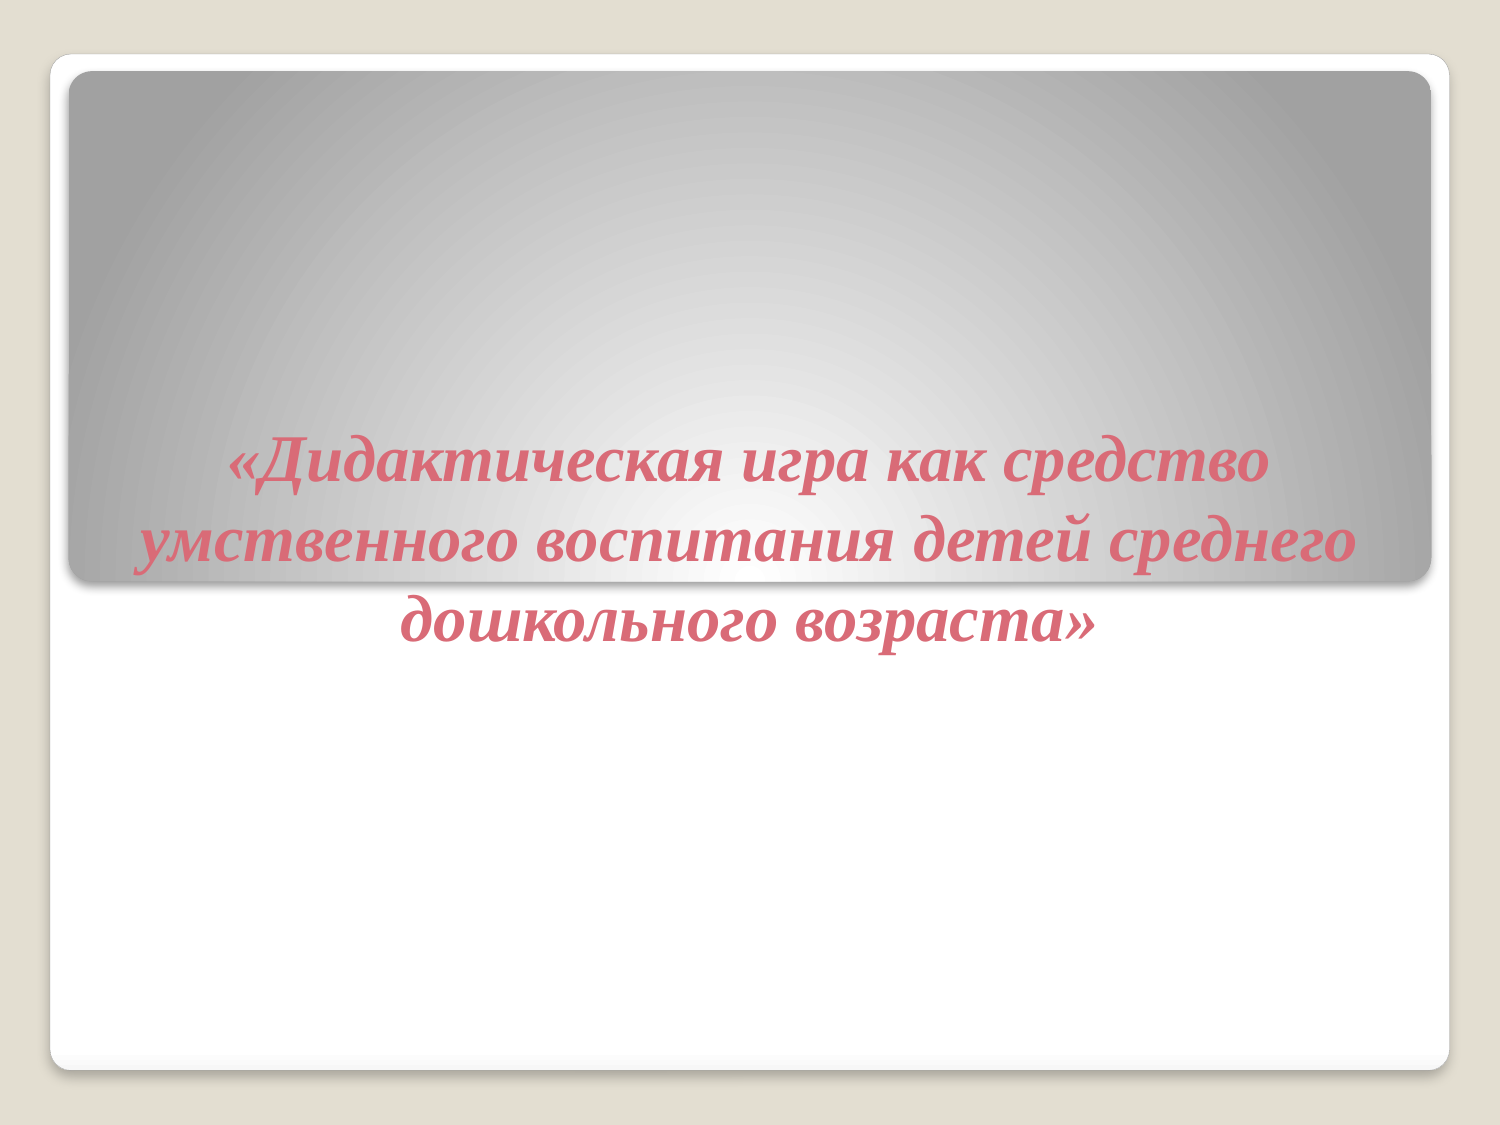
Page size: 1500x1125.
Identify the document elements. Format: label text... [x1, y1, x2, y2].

title «Дидактическая игра как средство умственного воспитания детей среднего дошкольного возраста» [70, 302, 1430, 776]
